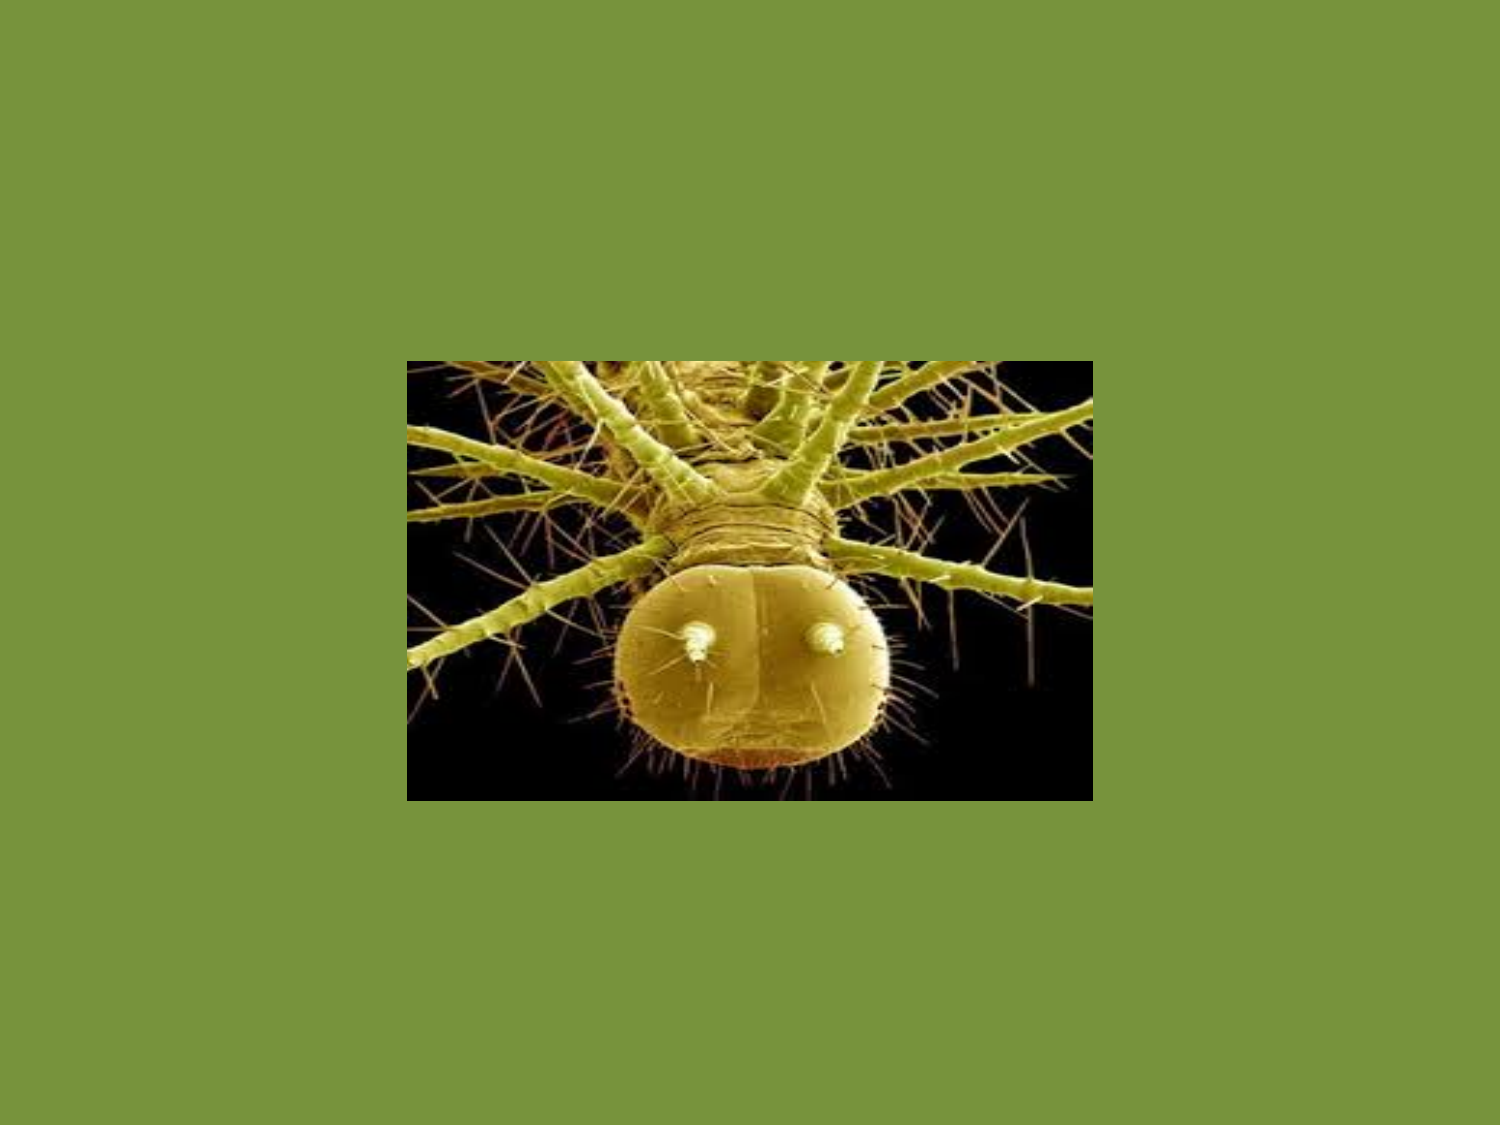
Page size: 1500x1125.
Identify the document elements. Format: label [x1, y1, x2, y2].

picture [407, 361, 1093, 801]
